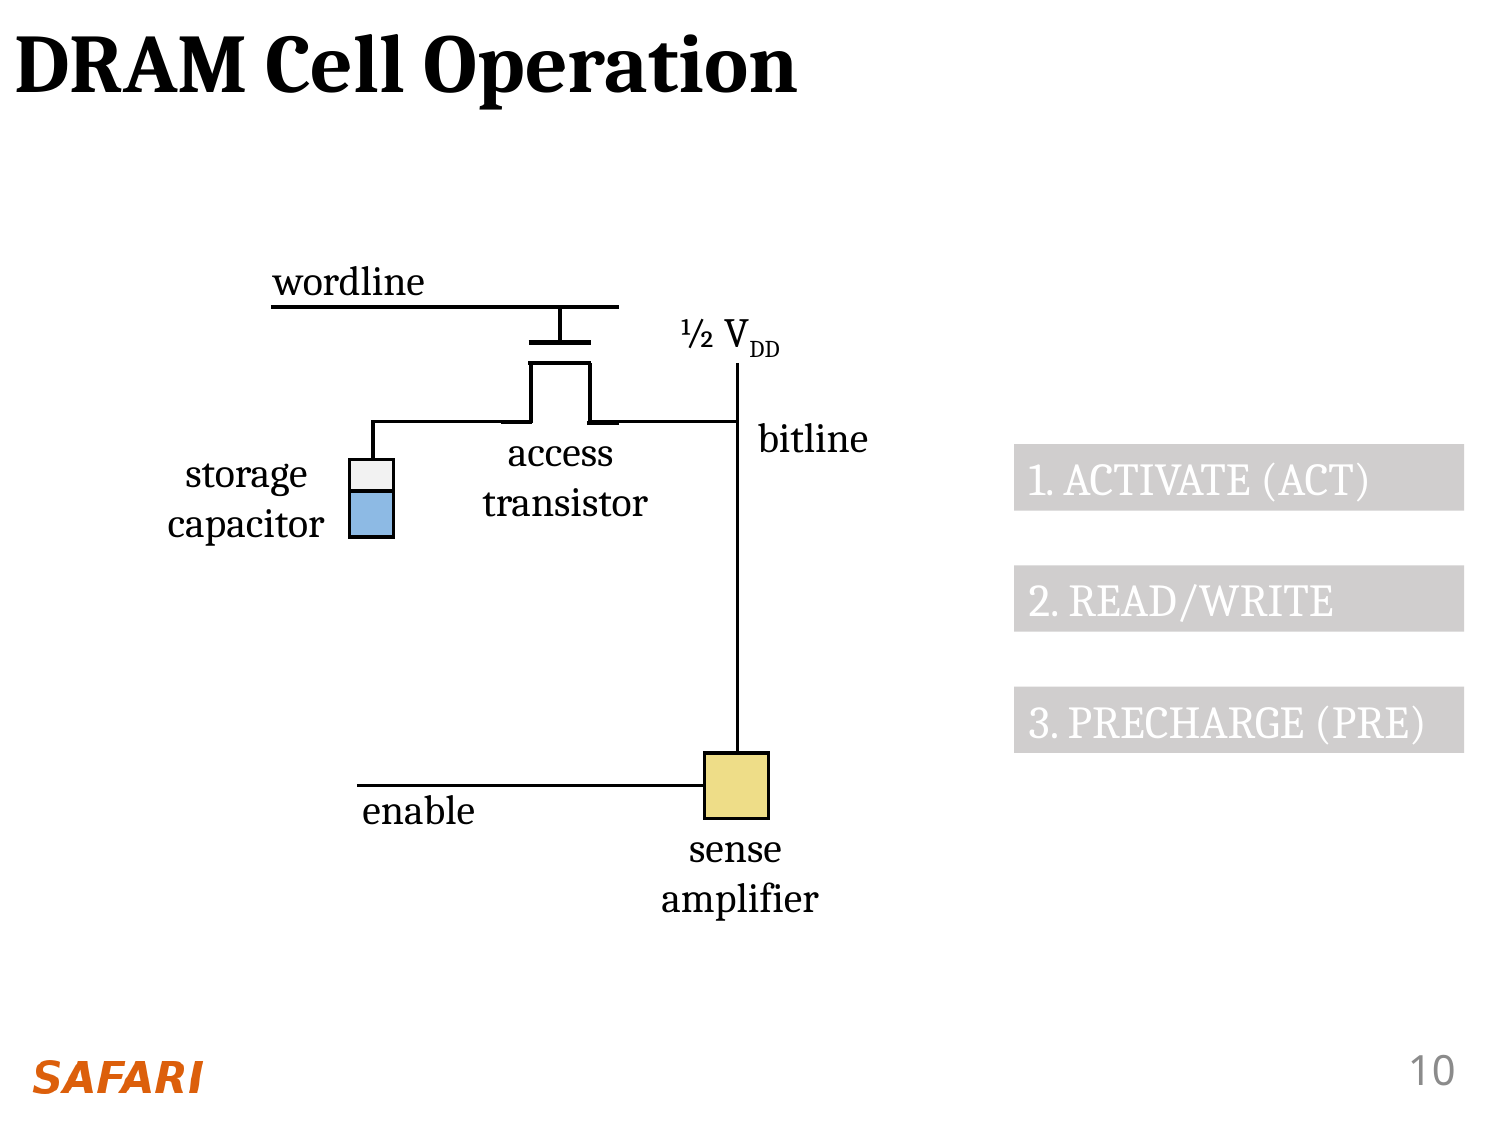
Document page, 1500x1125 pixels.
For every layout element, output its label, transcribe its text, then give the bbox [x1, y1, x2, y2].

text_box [500, 342, 619, 424]
text_box 2. READ/WRITE [1013, 564, 1465, 633]
text_box ½ VDD [664, 298, 810, 370]
text_box access transistor [467, 422, 663, 532]
text_box storage capacitor [152, 438, 340, 553]
text_box [348, 458, 394, 490]
title DRAM Cell Operation [0, 13, 1475, 135]
text_box enable [347, 775, 491, 841]
text_box bitline [742, 403, 884, 469]
text_box [348, 490, 394, 538]
text_box [704, 752, 769, 813]
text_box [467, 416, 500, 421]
text_box 3. PRECHARGE (PRE) [1013, 686, 1465, 754]
text_box wordline [258, 246, 440, 312]
picture [31, 1051, 209, 1104]
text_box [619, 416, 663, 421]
text_box 1. ACTIVATE (ACT) [1013, 443, 1465, 512]
text_box sense amplifier [579, 813, 901, 928]
